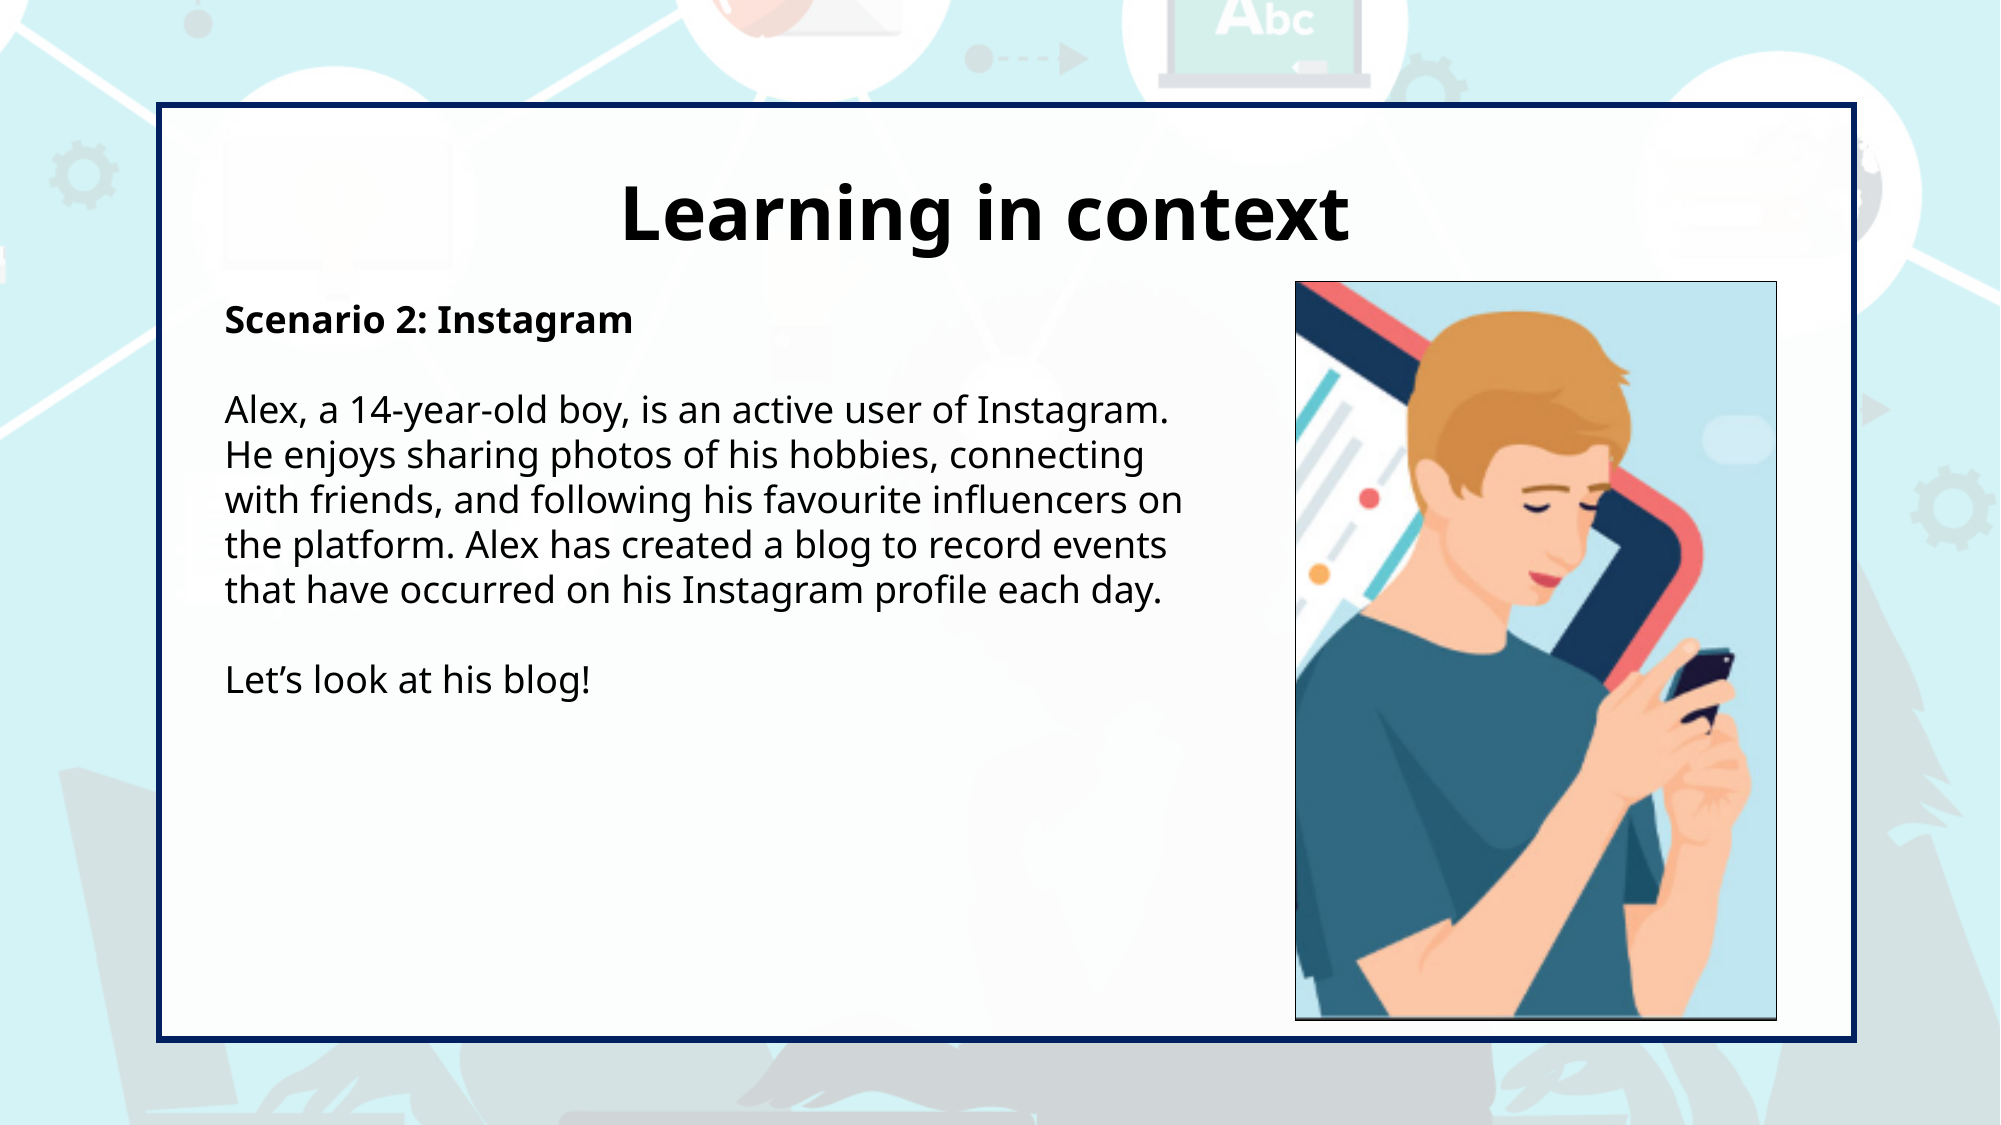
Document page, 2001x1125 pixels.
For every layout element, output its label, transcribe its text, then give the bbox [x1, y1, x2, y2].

text_box Scenario 2: Instagram Alex, a 14-year-old boy, is an active user of Instagram. He enjoys sharing photos of his hobbies, connecting with friends, and following his favourite influencers on the platform. Alex has created a blog to record events that have occurred on his Instagram profile each day. Let’s look at his blog! [209, 288, 1211, 709]
picture [1295, 281, 1776, 1021]
text_box Cut out Flipbook animation [158, 104, 1855, 1041]
text_box Learning in context [195, 158, 1776, 264]
